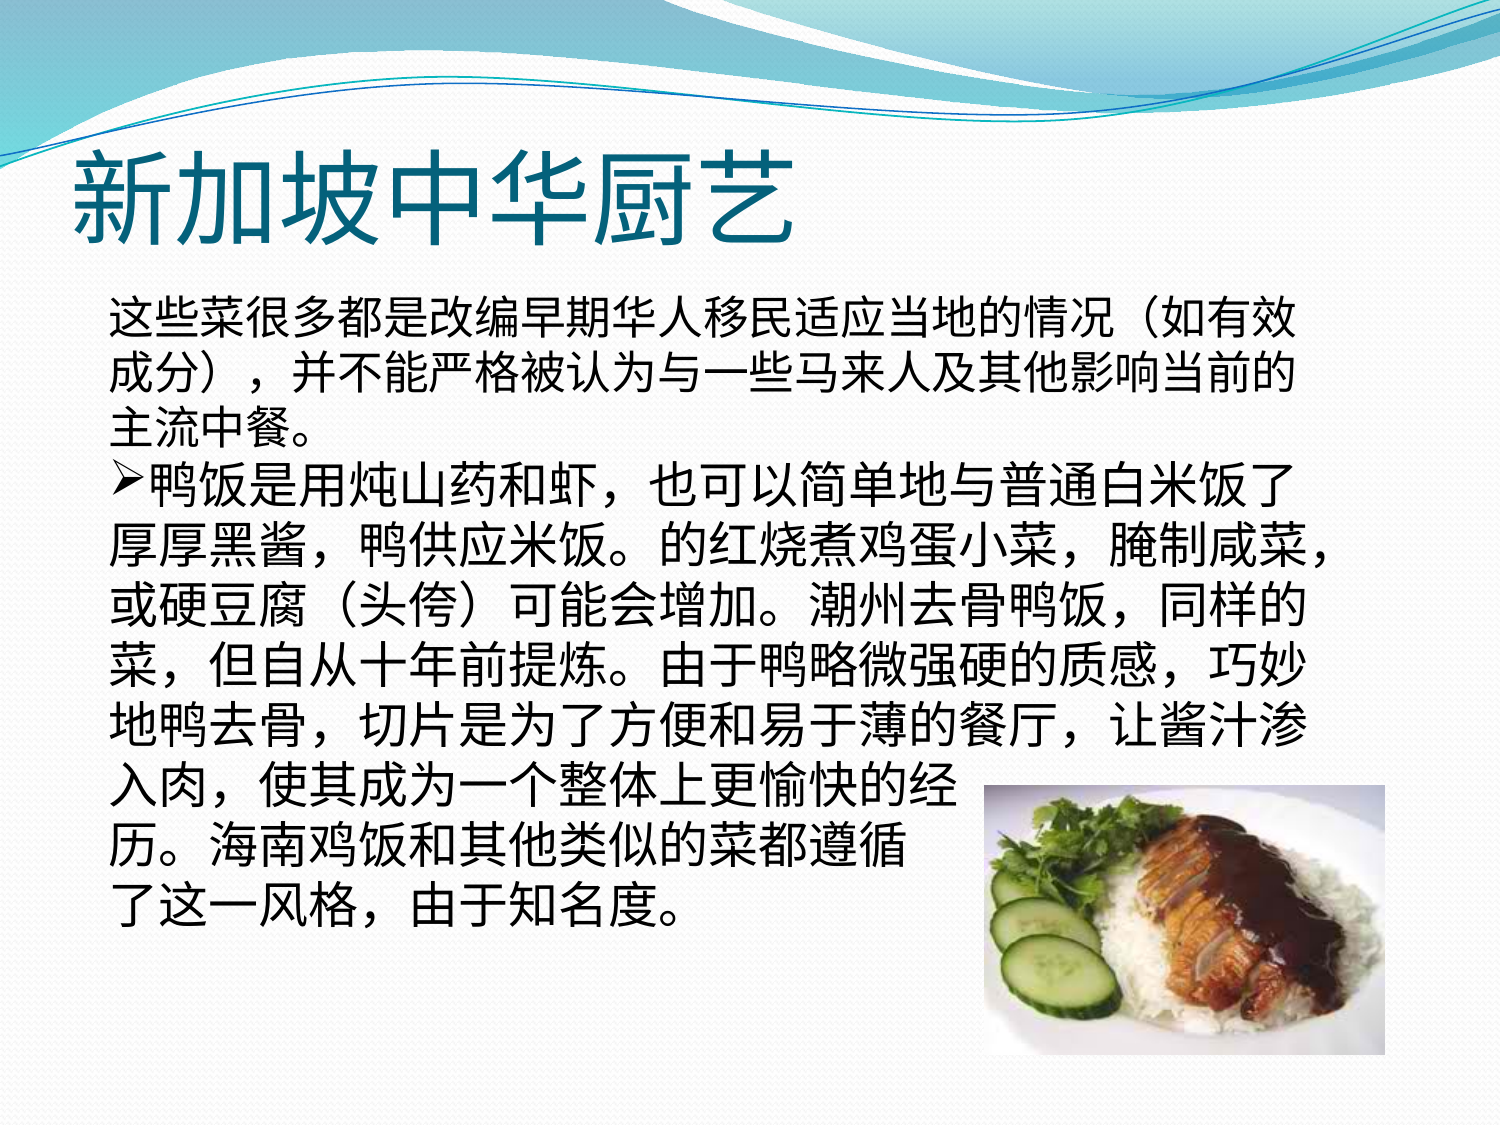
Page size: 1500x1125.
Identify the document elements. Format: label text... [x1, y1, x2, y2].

picture [984, 784, 1385, 1055]
title 新加坡中华厨艺 [70, 70, 1433, 258]
text_box 这些菜很多都是改编早期华人移民适应当地的情况（如有效成分），并不能严格被认为与一些马来人及其他影响当前的主流中餐。 鸭饭是用炖山药和虾，也可以简单地与普通白米饭了厚厚黑酱，鸭供应米饭。的红烧煮鸡蛋小菜，腌制咸菜，或硬豆腐（头侉）可能会增加。潮州去骨鸭饭，同样的菜，但自从十年前提炼。由于鸭略微强硬的质感，巧妙地鸭去骨，切片是为了方便和易于薄的餐厅，让酱汁渗入肉，使其成为一个整体上更愉快的经 历。海南鸡饭和其他类似的菜都遵循 了这一风格，由于知名度。 [93, 281, 1336, 996]
